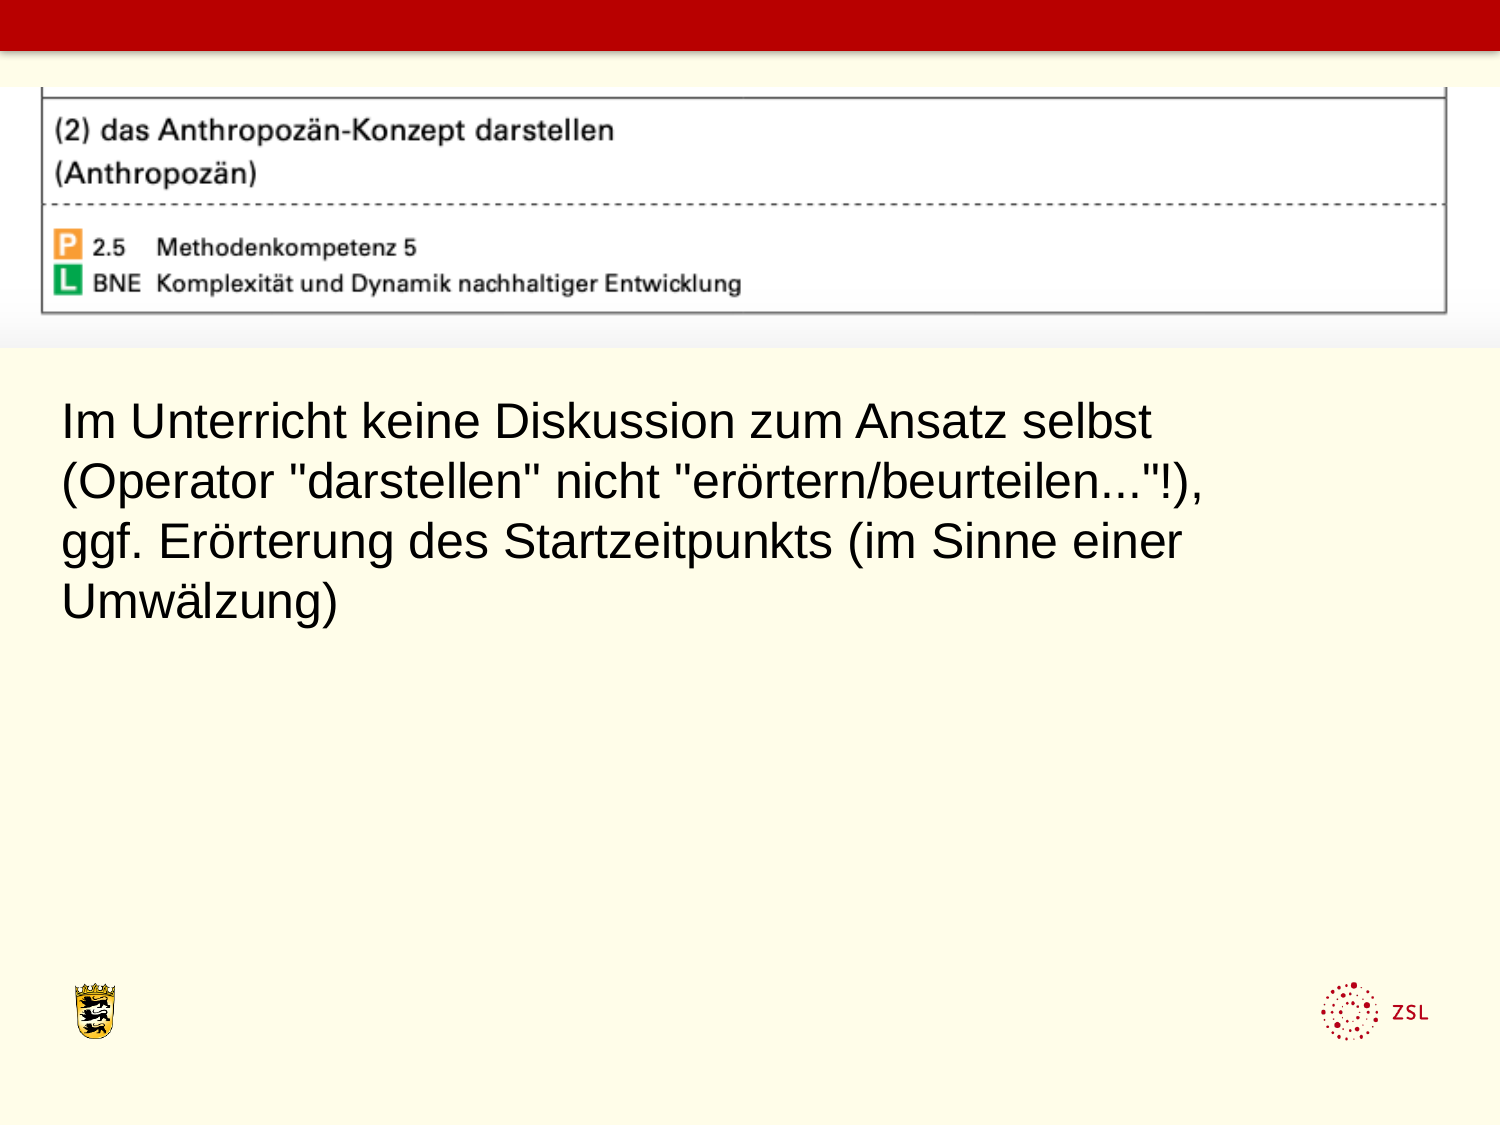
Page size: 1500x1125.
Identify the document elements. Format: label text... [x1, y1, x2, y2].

picture [73, 981, 117, 1041]
picture [1320, 981, 1429, 1041]
text_box Im Unterricht keine Diskussion zum Ansatz selbst (Operator "darstellen" nicht "erörtern/beurteilen..."!), ggf. Erörterung des Startzeitpunkts (im Sinne einer Umwälzung) [46, 381, 1456, 937]
picture [0, 86, 1500, 349]
